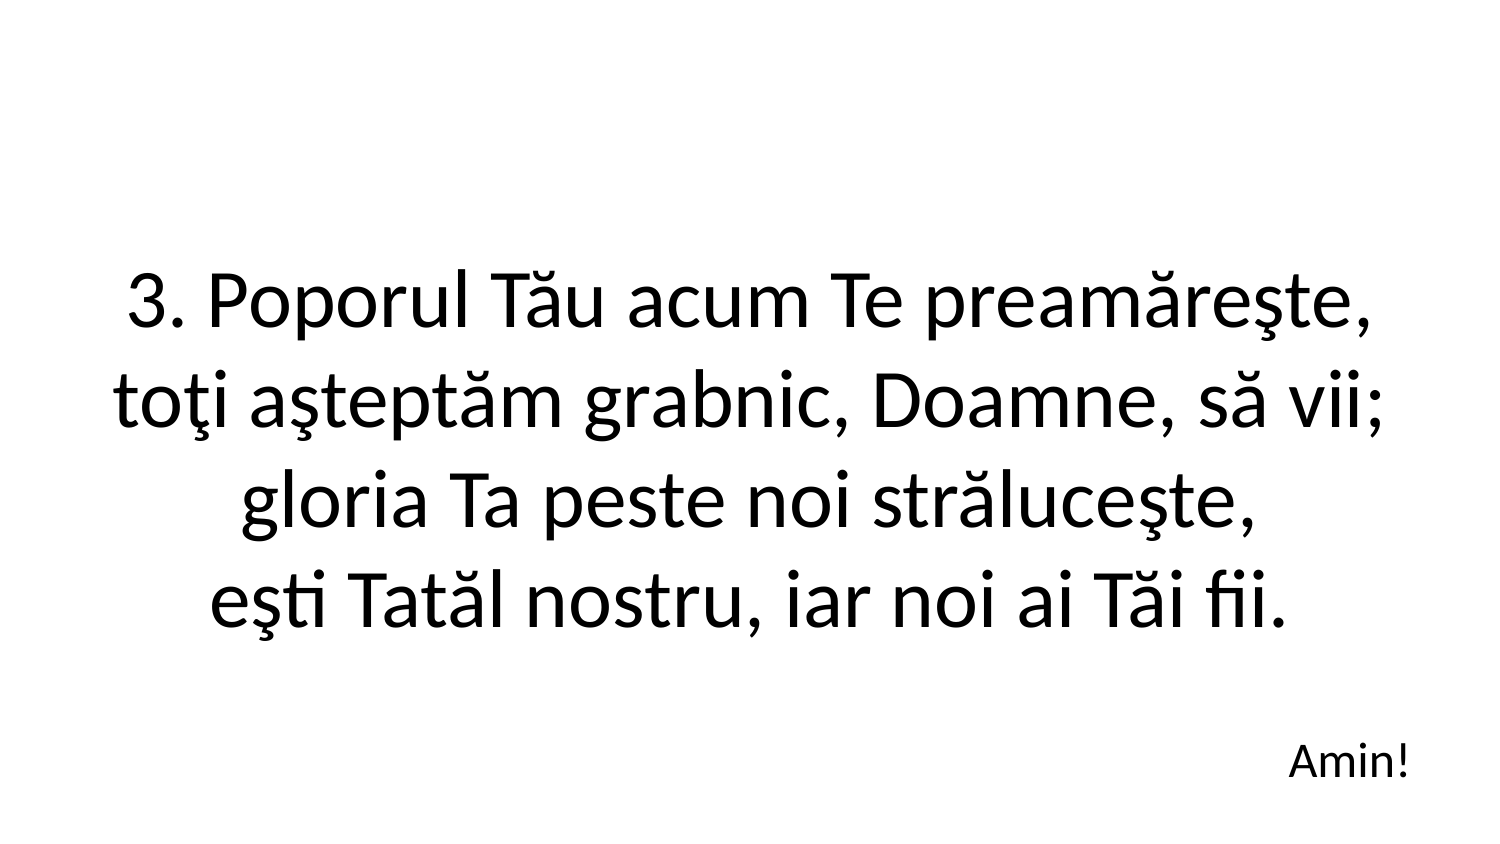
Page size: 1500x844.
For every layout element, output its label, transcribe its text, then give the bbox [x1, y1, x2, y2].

text_box 3. Poporul Tău acum Te preamăreşte, toţi aşteptăm grabnic, Doamne, să vii; gloria Ta peste noi străluceşte, eşti Tatăl nostru, iar noi ai Tăi fii. [97, 192, 1403, 652]
text_box Amin! [1273, 674, 1427, 795]
